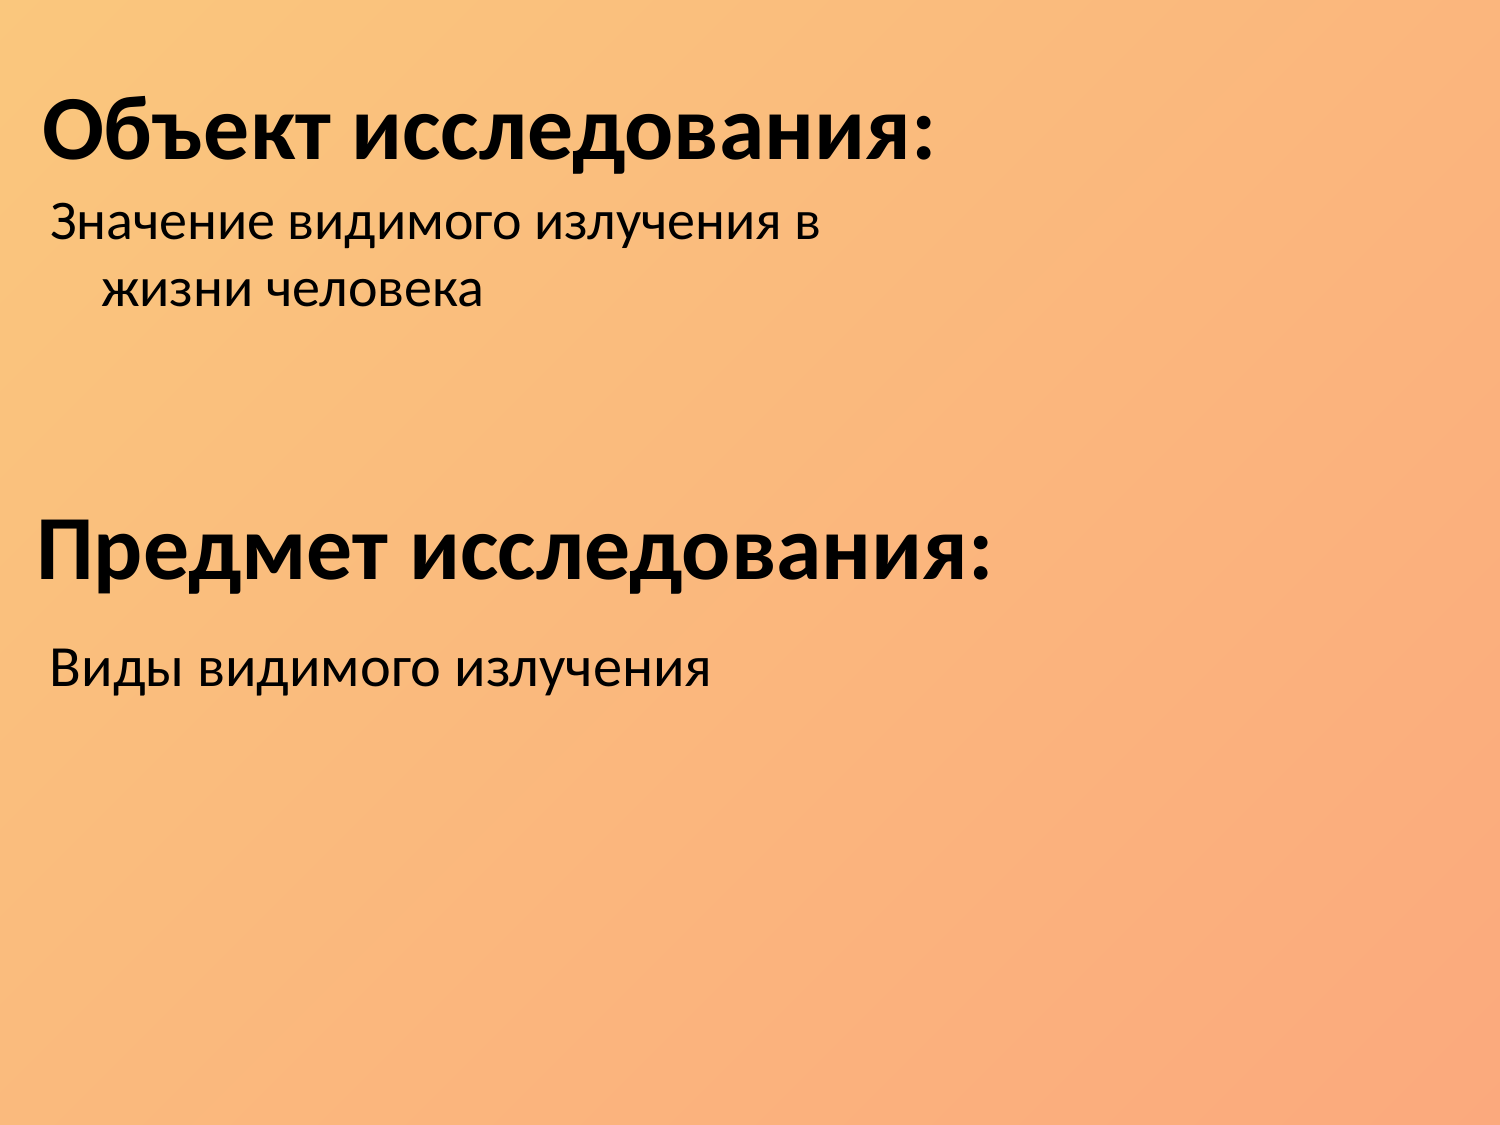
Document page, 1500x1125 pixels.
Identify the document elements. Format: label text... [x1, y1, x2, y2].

list Значение видимого излучения в жизни человека [35, 175, 914, 329]
text_box Виды видимого излучения [35, 621, 786, 706]
title Объект исследования: [0, 46, 1050, 200]
text_box Предмет исследования: [0, 480, 1055, 606]
